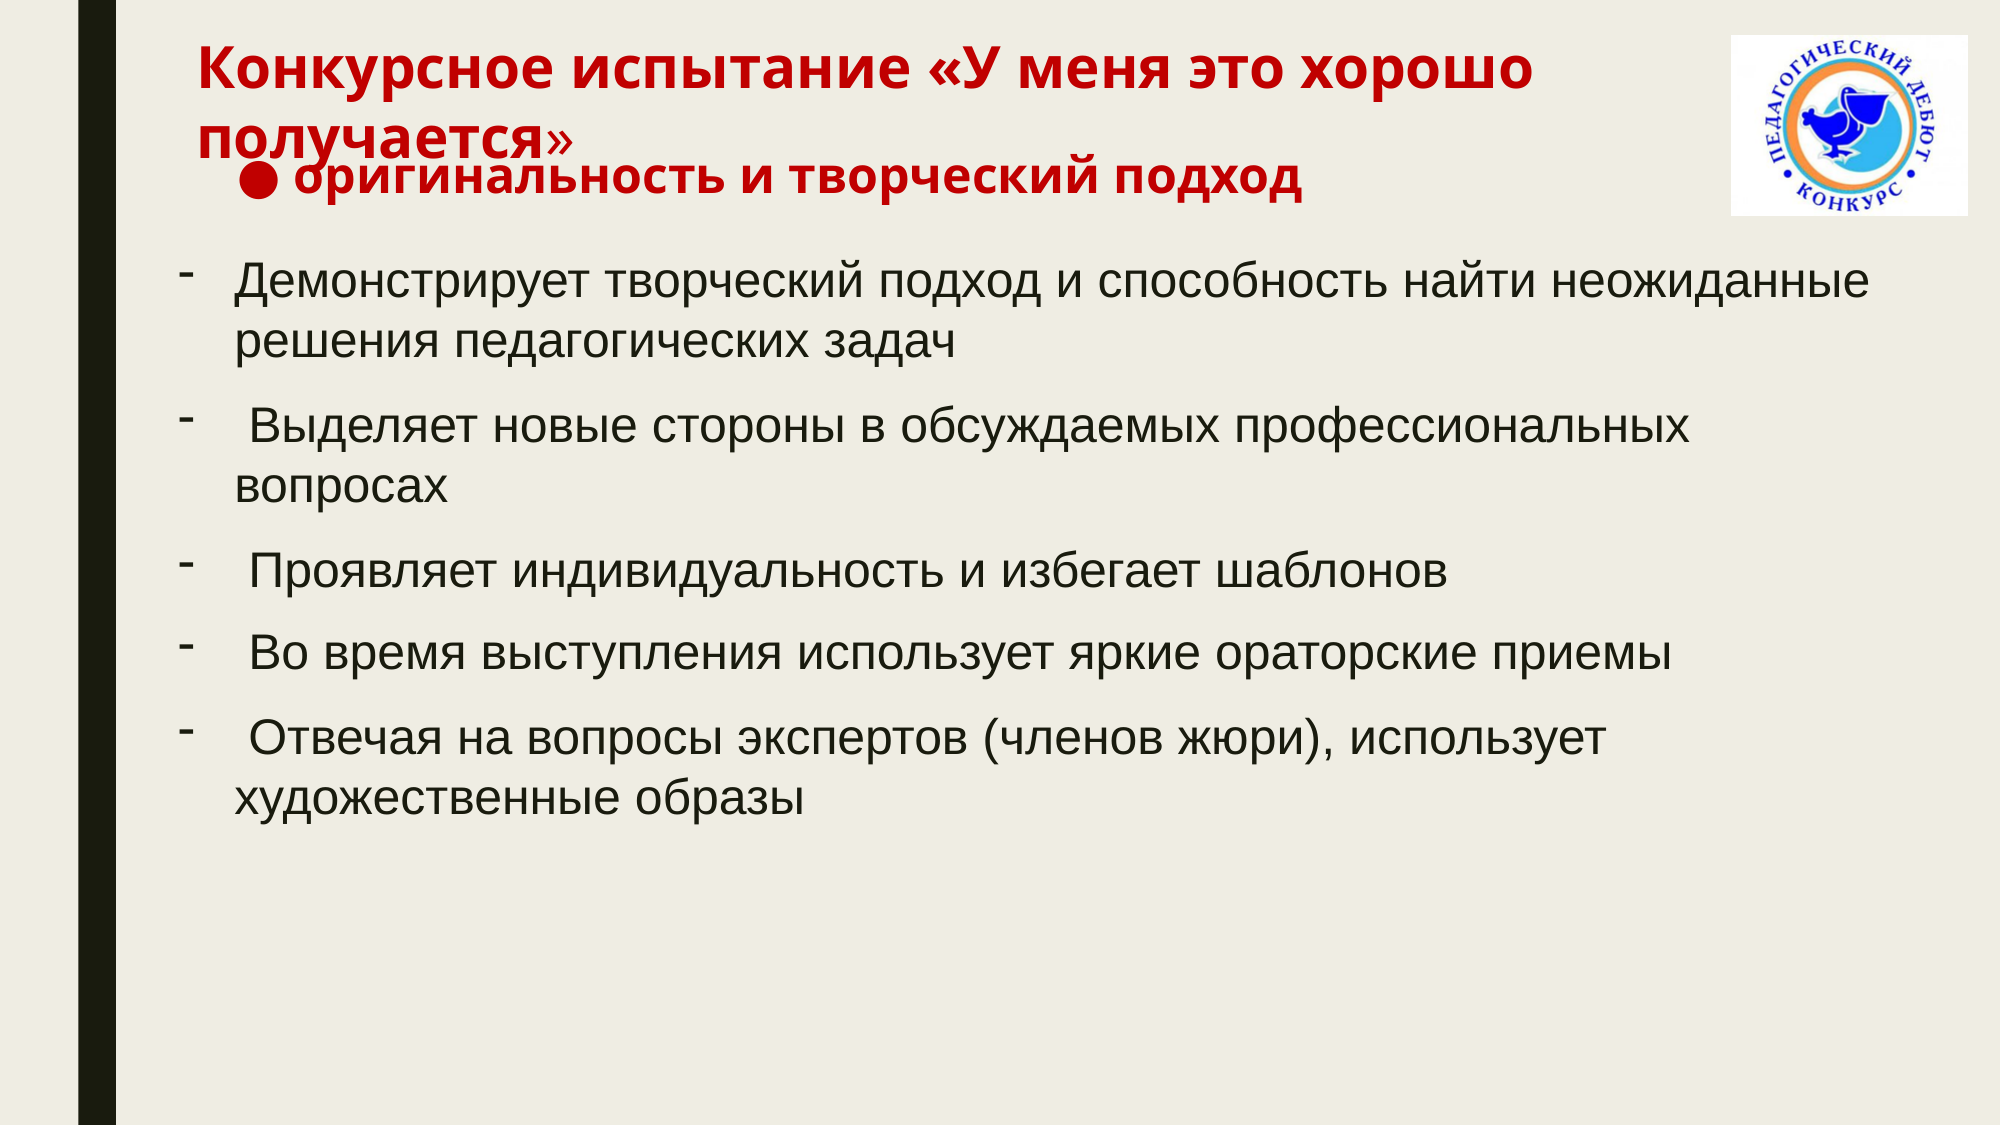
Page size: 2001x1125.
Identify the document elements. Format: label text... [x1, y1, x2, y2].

text_box Демонстрирует творческий подход и способность найти неожиданные решения педагогических задач Выделяет новые стороны в обсуждаемых профессиональных вопросах Проявляет индивидуальность и избегает шаблонов Во время выступления использует яркие ораторские приемы Отвечая на вопросы экспертов (членов жюри), использует художественные образы [163, 239, 1918, 986]
picture [1731, 35, 1968, 216]
text_box ● оригинальность и творческий подход [222, 136, 1579, 212]
text_box Конкурсное испытание «У меня это хорошо получается» [181, 22, 1904, 178]
